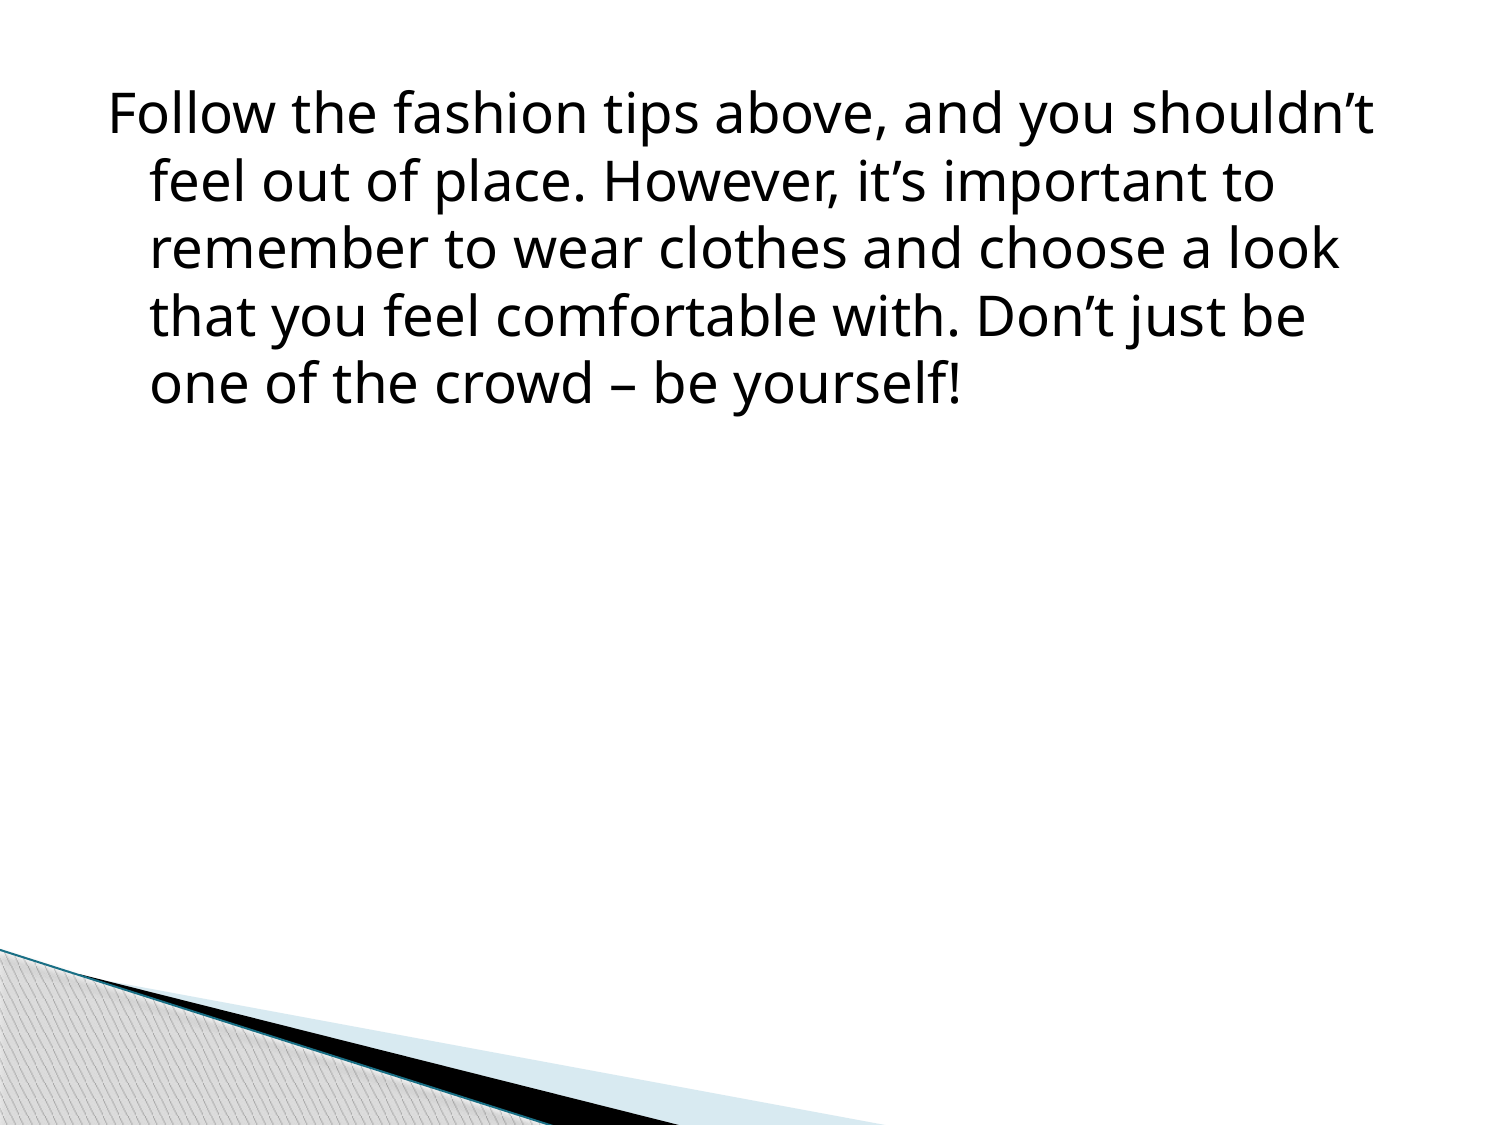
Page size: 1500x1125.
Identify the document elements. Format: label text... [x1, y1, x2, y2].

list Follow the fashion tips above, and you shouldn’t feel out of place. However, it’s important to remember to wear clothes and choose a look that you feel comfortable with. Don’t just be one of the crowd – be yourself! [75, 70, 1425, 986]
